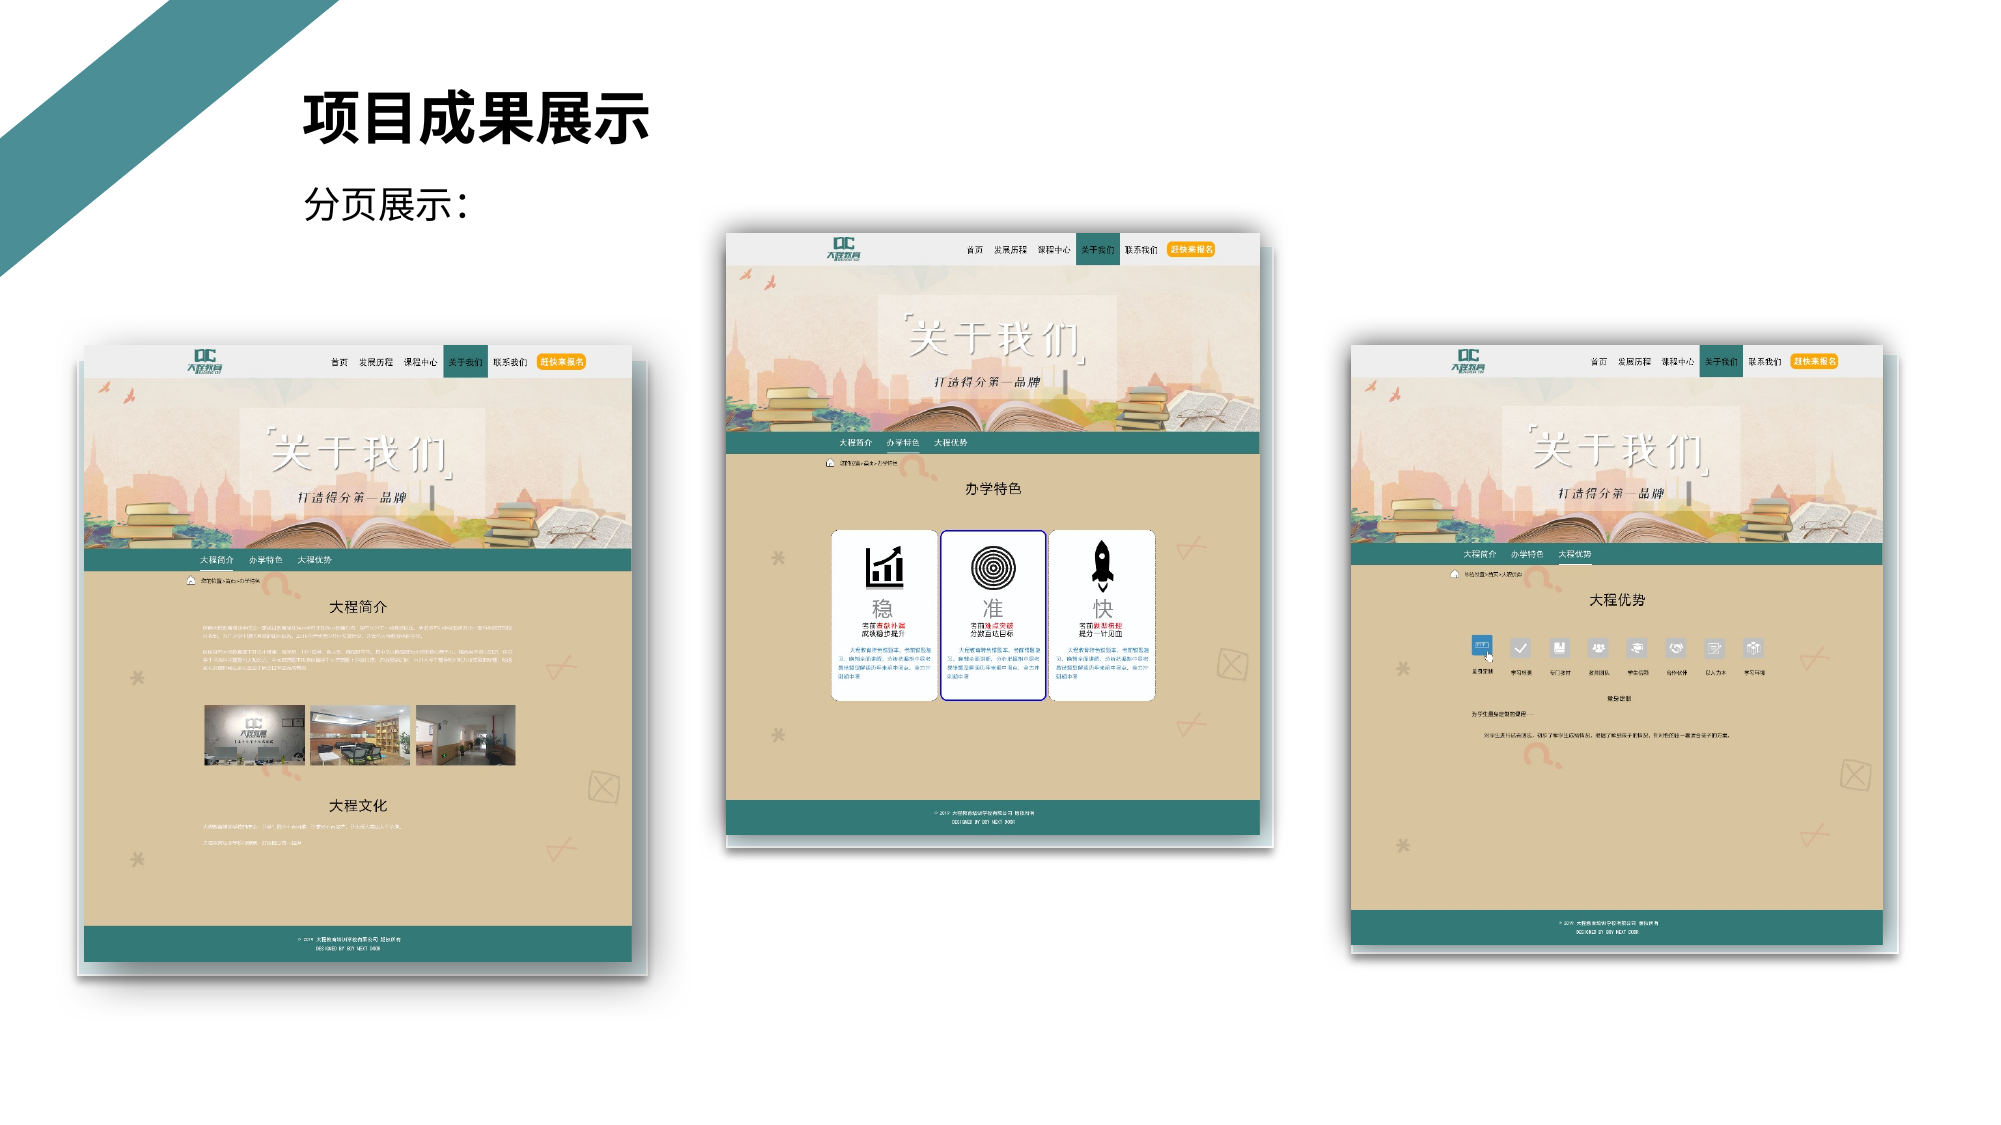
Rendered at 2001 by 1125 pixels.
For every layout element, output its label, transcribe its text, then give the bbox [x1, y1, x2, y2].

text_box 分页展示： [288, 173, 506, 233]
text_box [1267, 842, 1274, 848]
picture [84, 345, 632, 962]
picture [726, 233, 1260, 835]
text_box 项目成果展示 [287, 73, 667, 159]
picture [1351, 345, 1883, 945]
